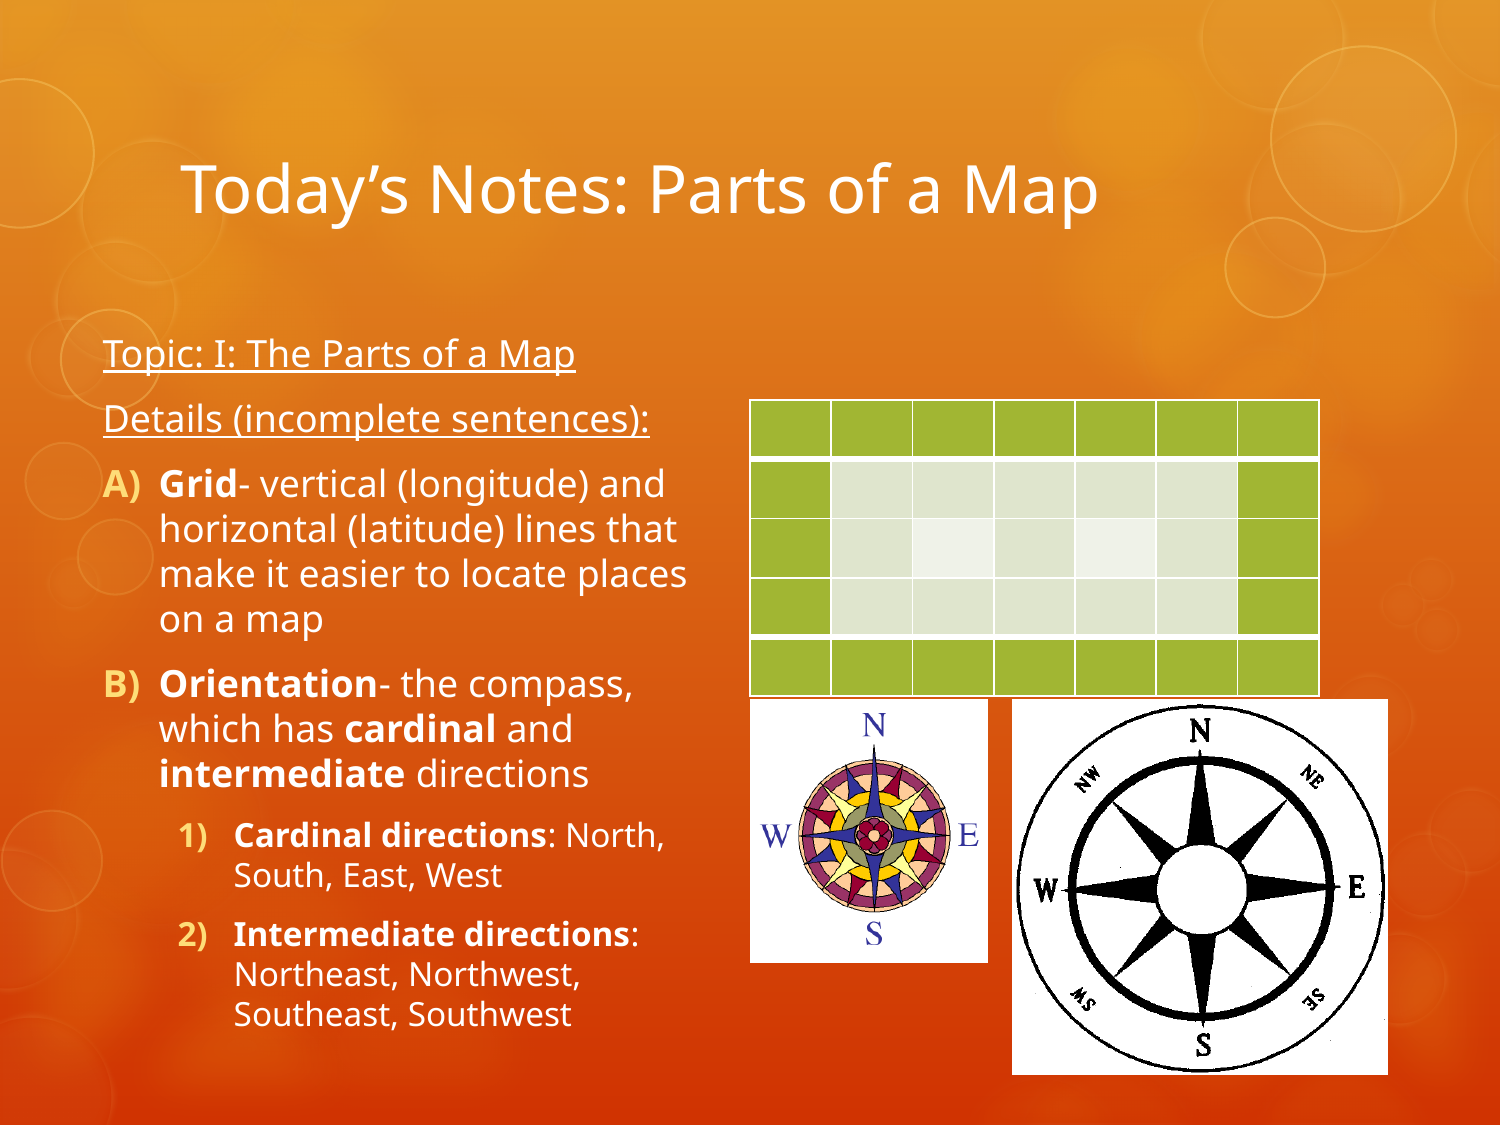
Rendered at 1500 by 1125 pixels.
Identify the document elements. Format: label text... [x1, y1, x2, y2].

table_cell [832, 640, 912, 695]
table_cell [913, 579, 993, 634]
table_cell [1238, 519, 1318, 577]
table_cell [913, 640, 993, 695]
table_cell [832, 462, 912, 518]
table_cell [832, 579, 912, 634]
table_cell [832, 519, 912, 577]
table_cell [1076, 519, 1155, 577]
table_cell [751, 519, 830, 577]
picture [1011, 699, 1388, 1076]
table_cell [995, 579, 1074, 634]
table_cell [1157, 519, 1237, 577]
table_header [1076, 401, 1155, 456]
table_cell [913, 519, 993, 577]
list Topic: I: The Parts of a Map Details (incomplete sentences): Grid- vertical (longitude) and horizontal (latitude) lines that make it easier to locate places on a map Orientation- the compass, which has cardinal and intermediate directions Cardinal directions: North, South, East, West Intermediate directions: Northeast, Northwest, Southeast, Southwest [87, 237, 736, 1125]
table_cell [1157, 462, 1237, 518]
table_cell [913, 462, 993, 518]
table_cell [1157, 640, 1237, 695]
table_cell [751, 462, 830, 518]
table_cell [1157, 579, 1237, 634]
table_header [995, 401, 1074, 456]
table_cell [1238, 640, 1318, 695]
table_cell [751, 579, 830, 634]
title Today’s Notes: Parts of a Map [165, 110, 1334, 263]
table_header [913, 401, 993, 456]
table_cell [995, 462, 1074, 518]
table_cell [1076, 462, 1155, 518]
table_cell [1238, 579, 1318, 634]
table_cell [995, 519, 1074, 577]
table_cell [751, 640, 830, 695]
table_cell [1076, 640, 1155, 695]
table_cell [1238, 462, 1318, 518]
table_header [751, 401, 830, 456]
table_cell [995, 640, 1074, 695]
table_header [1157, 401, 1237, 456]
table_cell [1076, 579, 1155, 634]
table_header [1238, 401, 1318, 456]
picture [749, 699, 988, 963]
table_header [832, 401, 912, 456]
